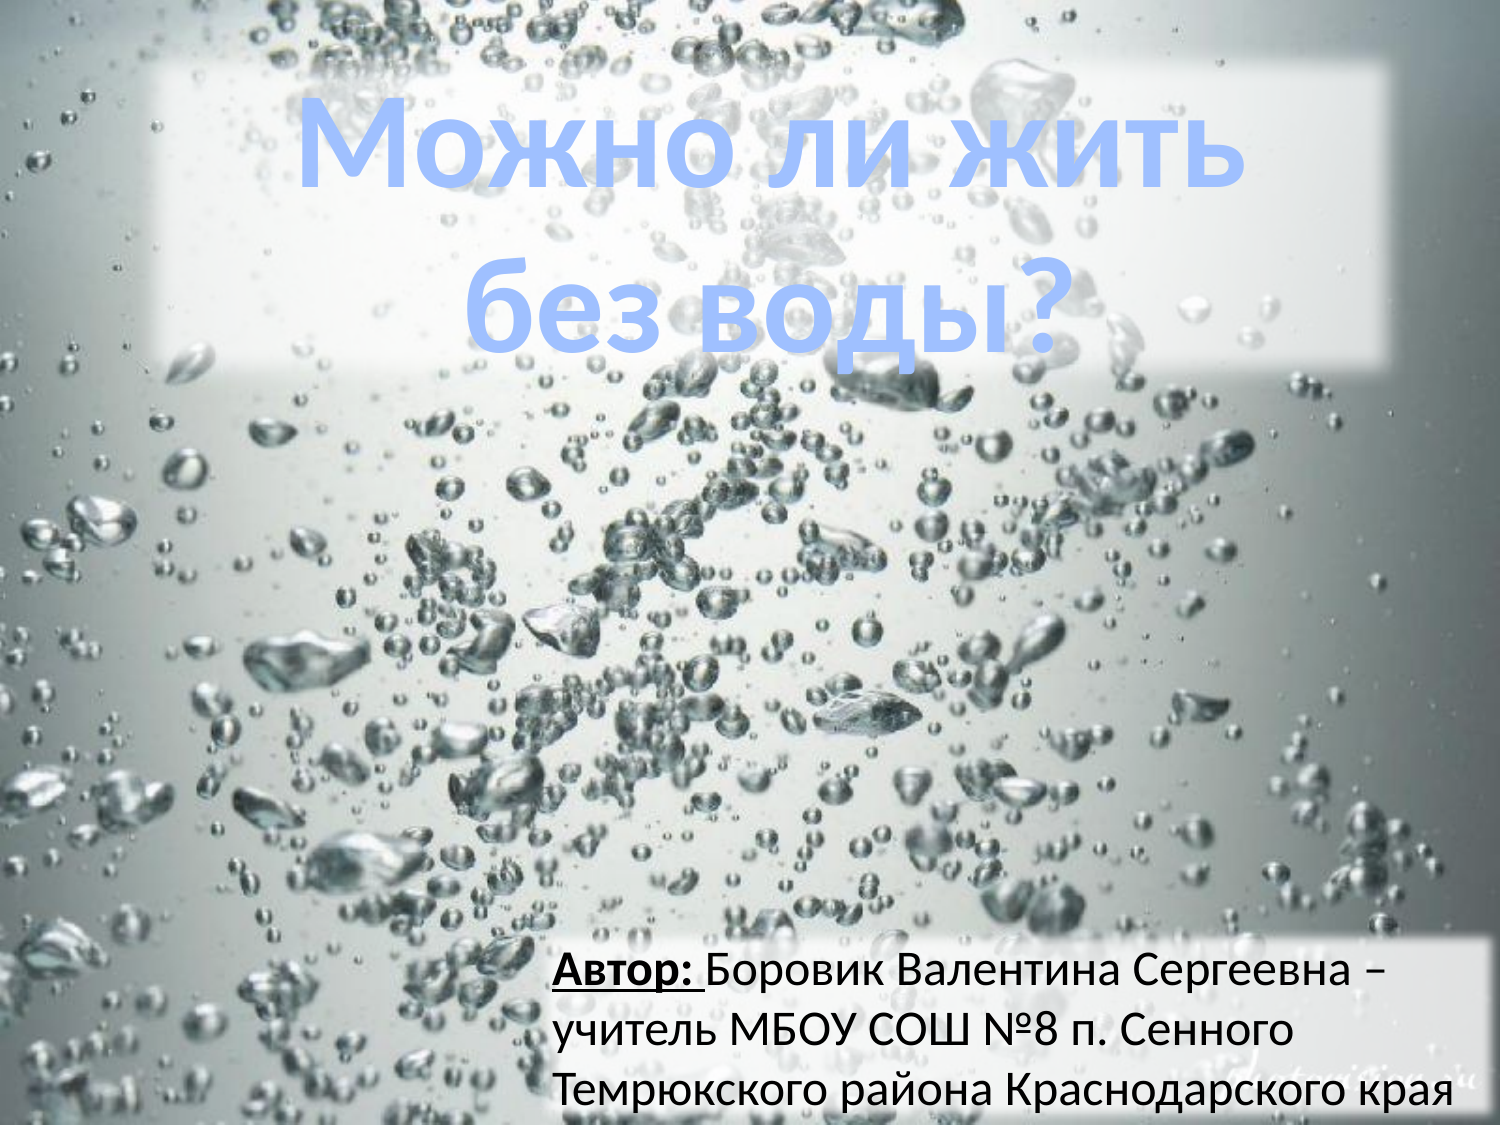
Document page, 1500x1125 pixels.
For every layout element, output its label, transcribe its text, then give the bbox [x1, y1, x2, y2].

picture [0, 0, 1500, 1125]
text_box Можно ли жить без воды? [174, 81, 1371, 352]
text_box Автор: Боровик Валентина Сергеевна – учитель МБОУ СОШ №8 п. Сенного Темрюкского района Краснодарского края [556, 946, 1485, 1106]
